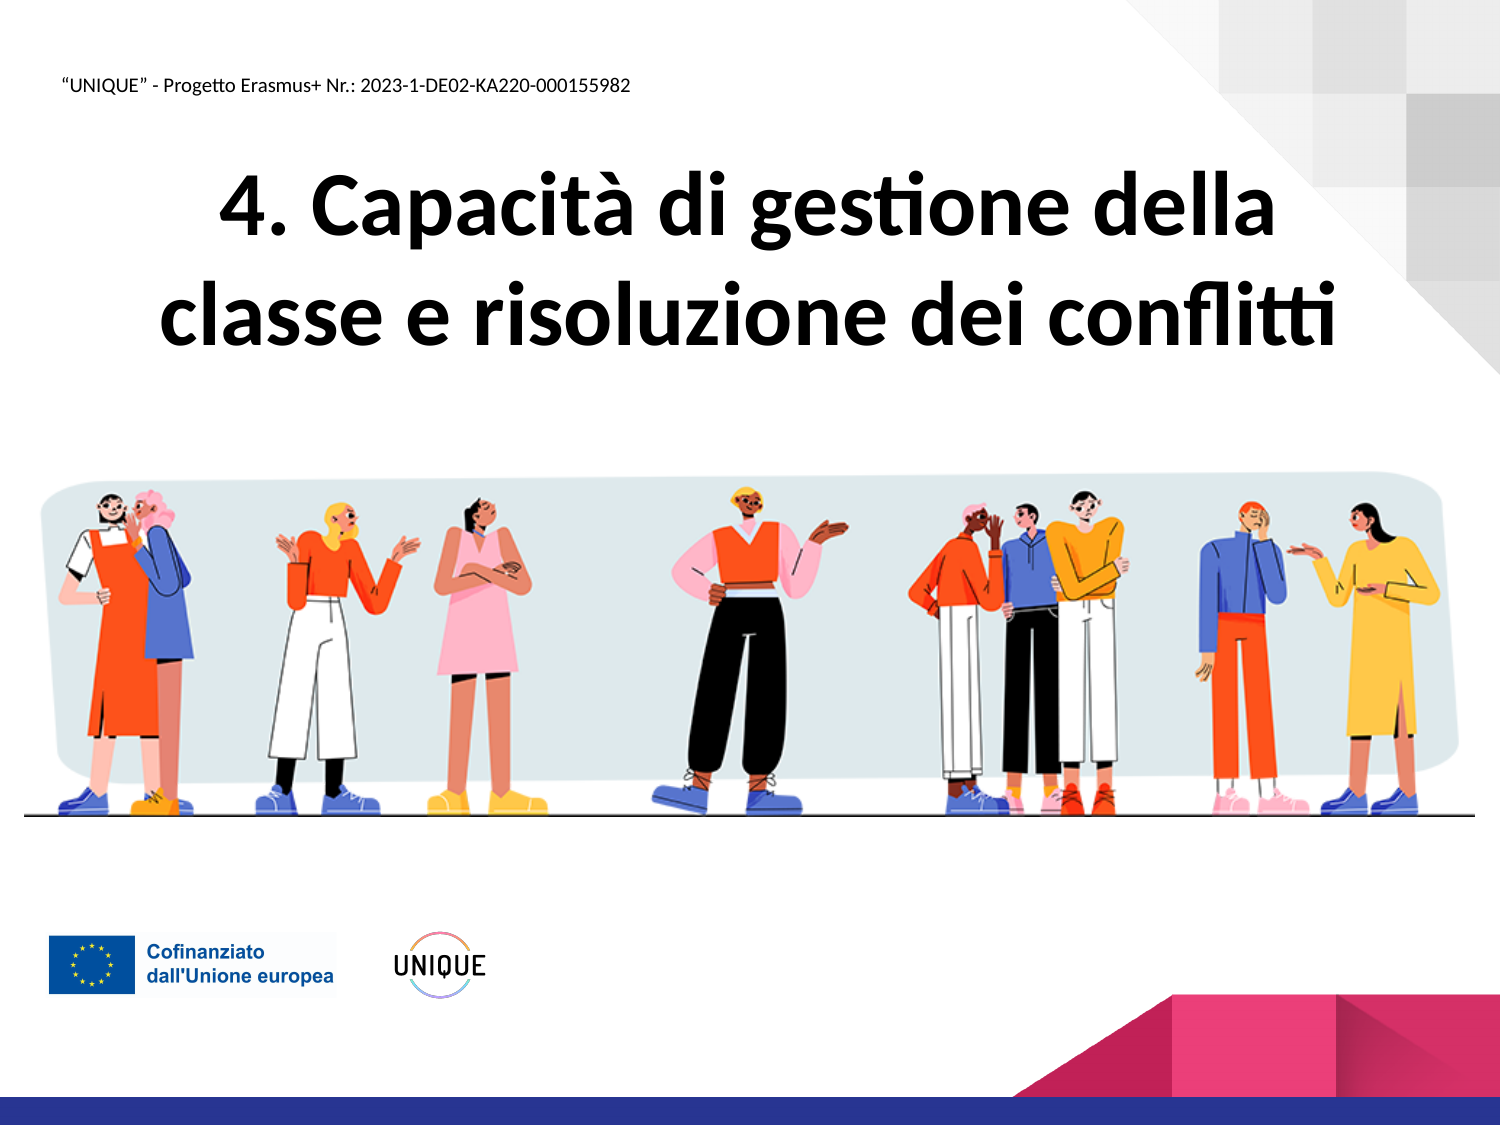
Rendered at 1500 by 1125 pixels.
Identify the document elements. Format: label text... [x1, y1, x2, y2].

picture [24, 444, 1476, 817]
picture [0, 919, 1500, 1125]
picture [1125, 0, 1500, 375]
title 4. Capacità di gestione della classe e risoluzione dei conflitti [112, 132, 1388, 375]
